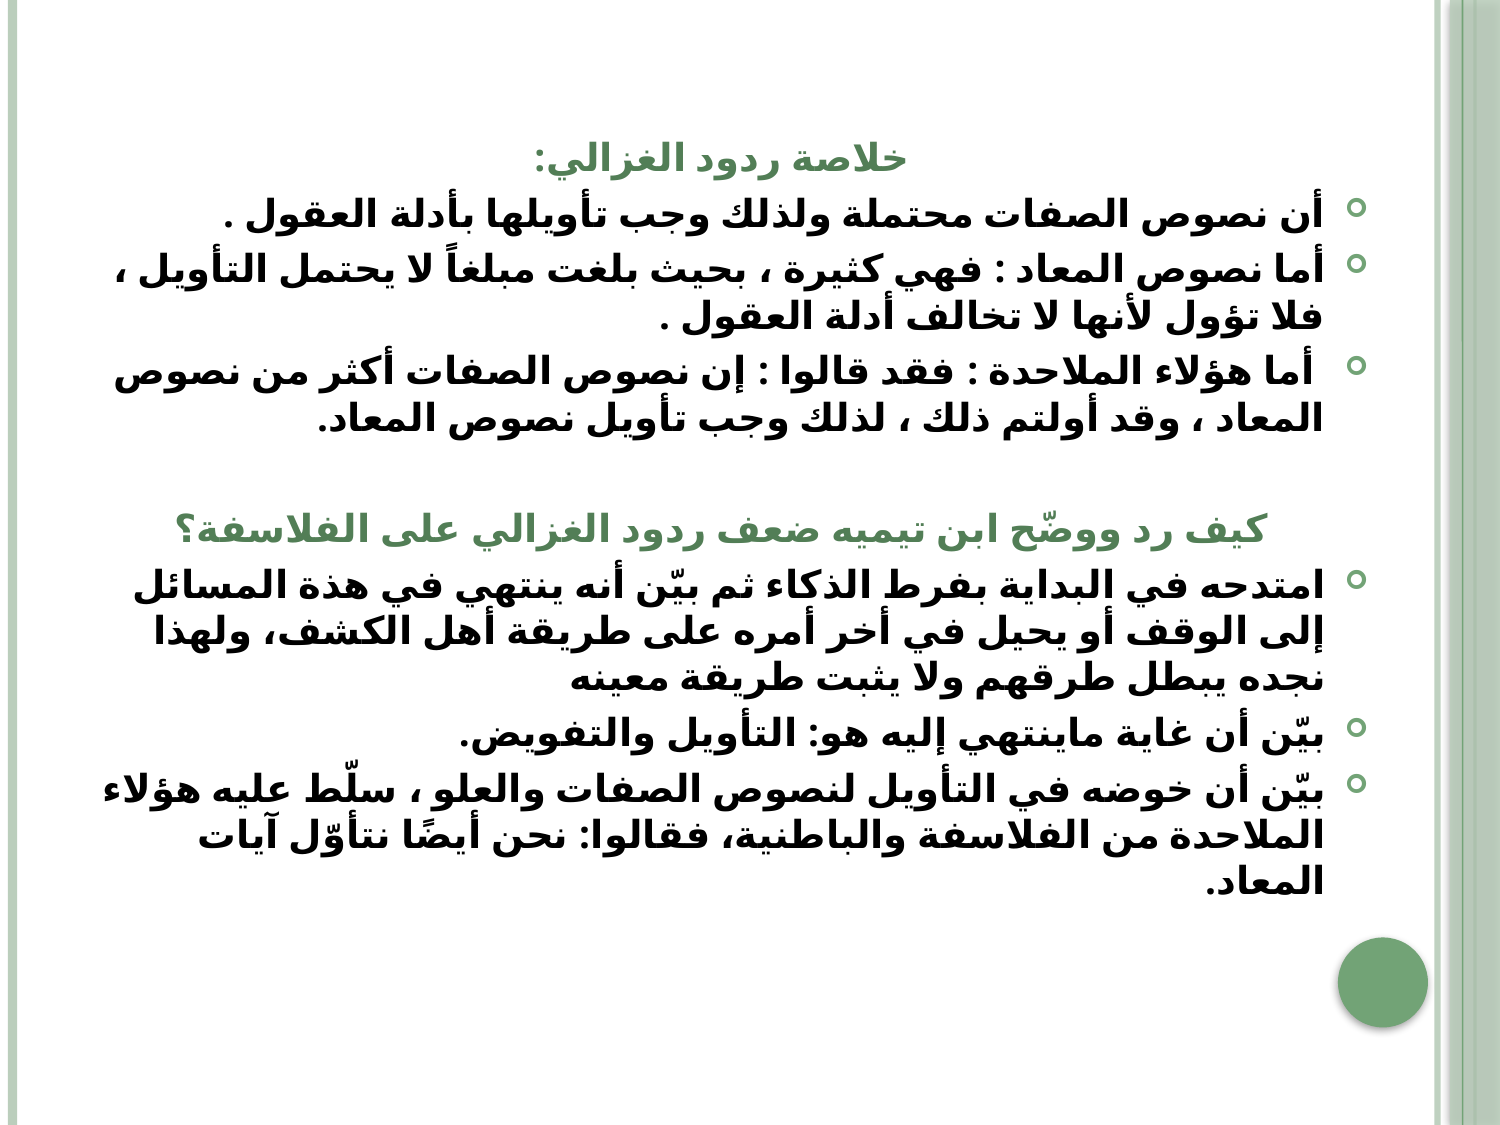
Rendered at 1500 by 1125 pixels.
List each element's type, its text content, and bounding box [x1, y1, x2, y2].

list خلاصة ردود الغزالي: أن نصوص الصفات محتملة ولذلك وجب تأويلها بأدلة العقول . أما نصوص المعاد : فهي كثيرة ، بحيث بلغت مبلغاً لا يحتمل التأويل ، فلا تؤول لأنها لا تخالف أدلة العقول . أما هؤلاء الملاحدة : فقد قالوا : إن نصوص الصفات أكثر من نصوص المعاد ، وقد أولتم ذلك ، لذلك وجب تأويل نصوص المعاد. كيف رد ووضّح ابن تيميه ضعف ردود الغزالي على الفلاسفة؟ امتدحه في البداية بفرط الذكاء ثم بيّن أنه ينتهي في هذة المسائل إلى الوقف أو يحيل في أخر أمره على طريقة أهل الكشف، ولهذا نجده يبطل طرقهم ولا يثبت طريقة معينه بيّن أن غاية ماينتهي إليه هو: التأويل والتفويض. بيّن أن خوضه في التأويل لنصوص الصفات والعلو ، سلّط عليه هؤلاء الملاحدة من الفلاسفة والباطنية، فقالوا: نحن أيضًا نتأوّل آيات المعاد. [64, 125, 1378, 925]
